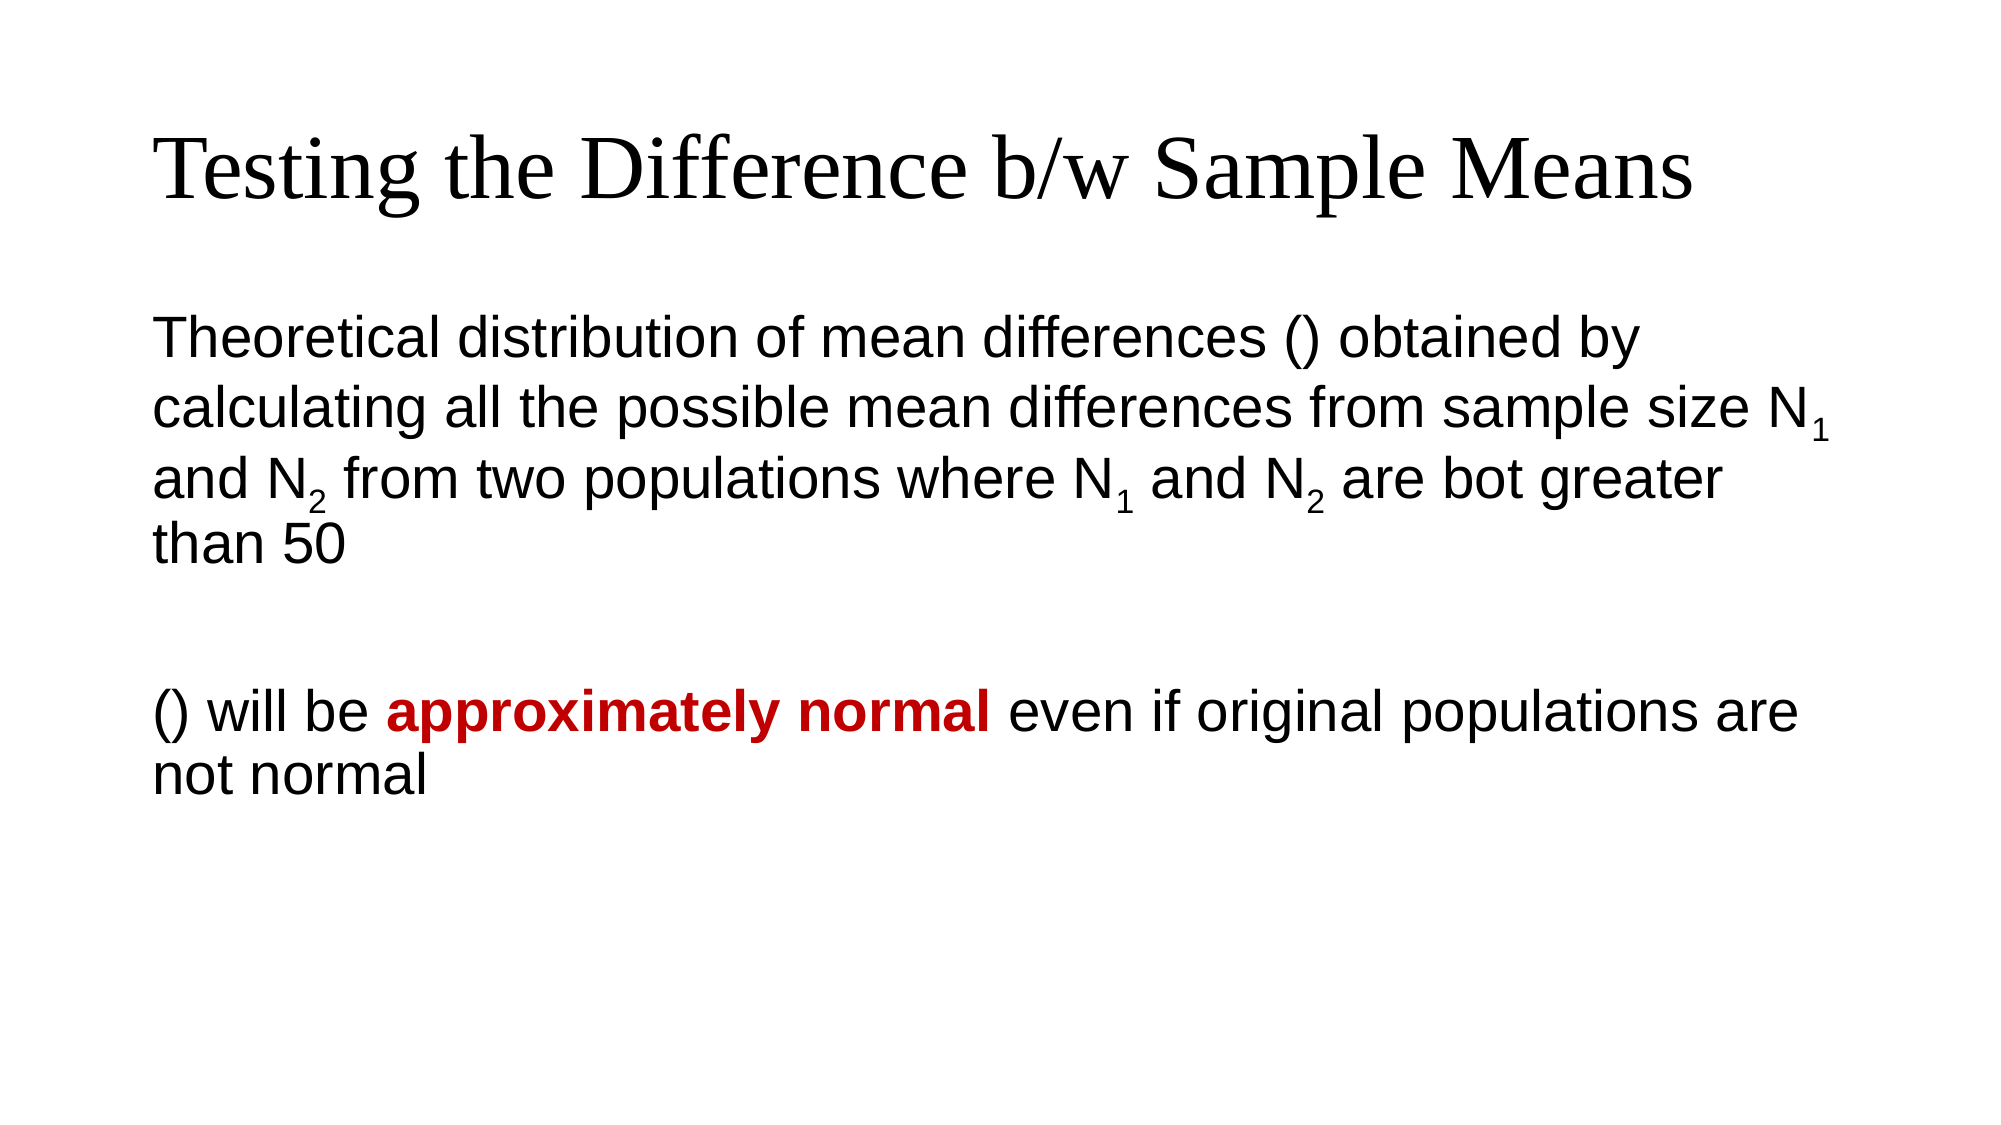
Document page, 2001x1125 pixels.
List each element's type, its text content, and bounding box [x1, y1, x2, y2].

title Testing the Difference b/w Sample Means [137, 59, 1863, 278]
